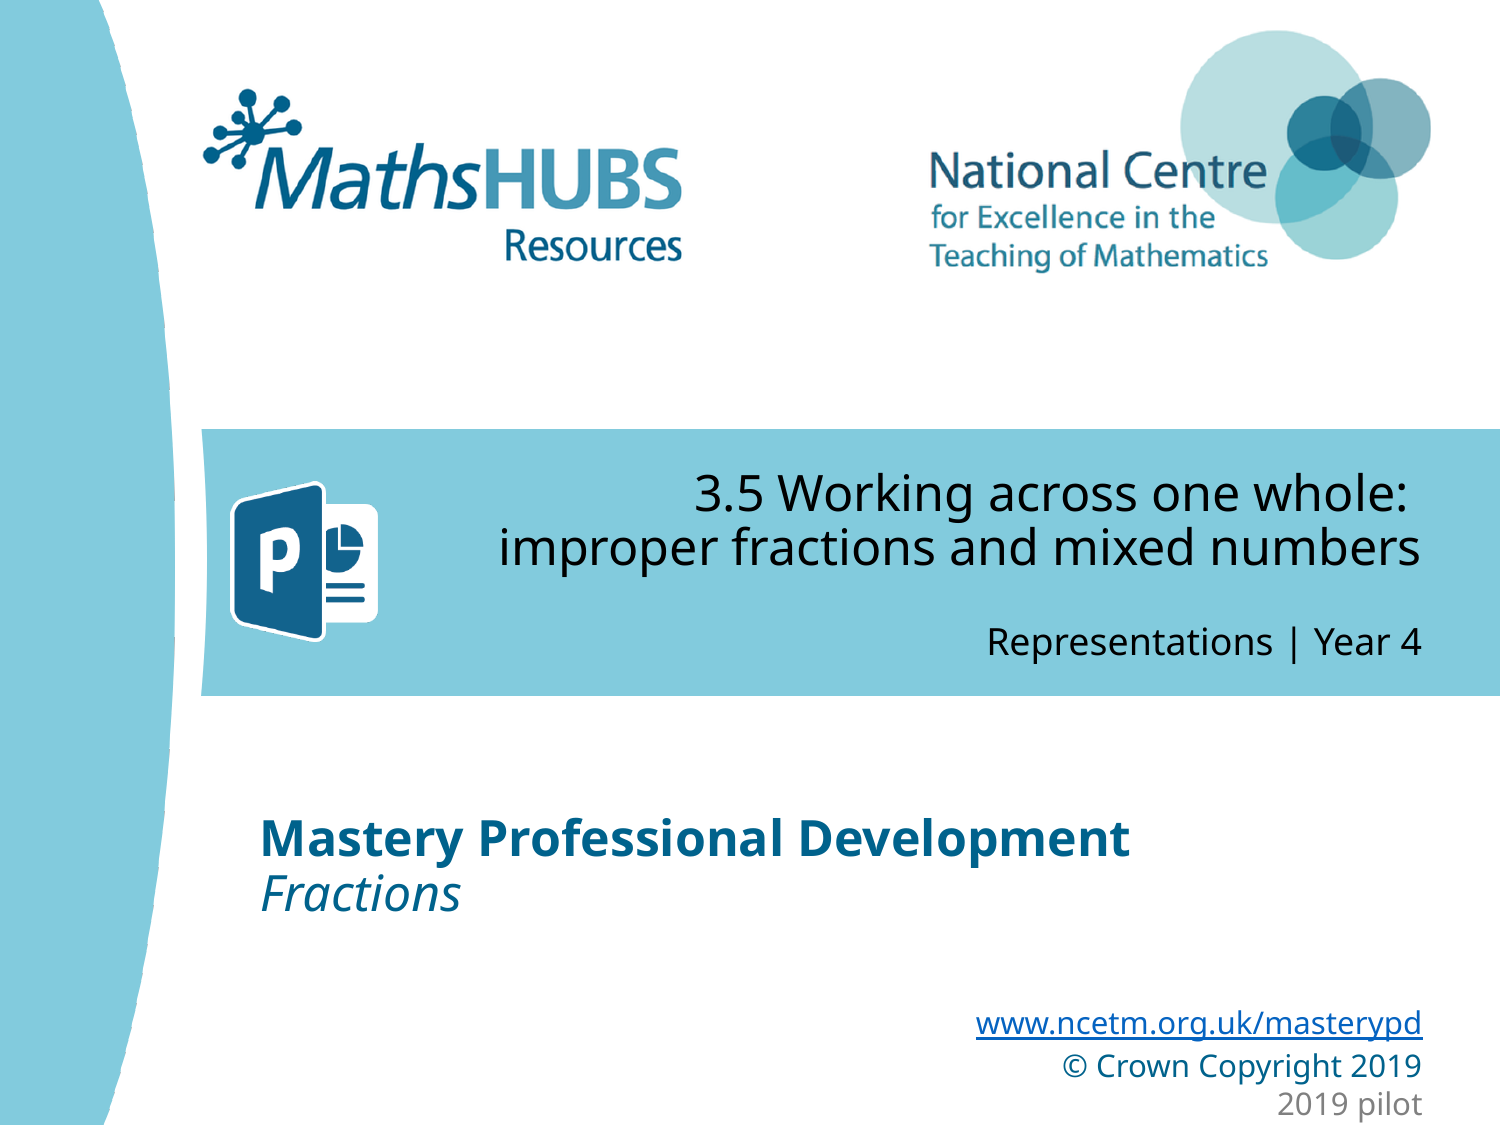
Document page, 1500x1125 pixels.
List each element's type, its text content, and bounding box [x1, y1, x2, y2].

picture [178, 429, 1500, 696]
picture [927, 29, 1431, 274]
list Fractions [244, 860, 1161, 945]
subtitle Representations | Year 4 [407, 614, 1438, 673]
picture [0, 0, 175, 1125]
picture [200, 85, 688, 274]
title 3.5 Working across one whole: improper fractions and mixed numbers [407, 459, 1438, 585]
